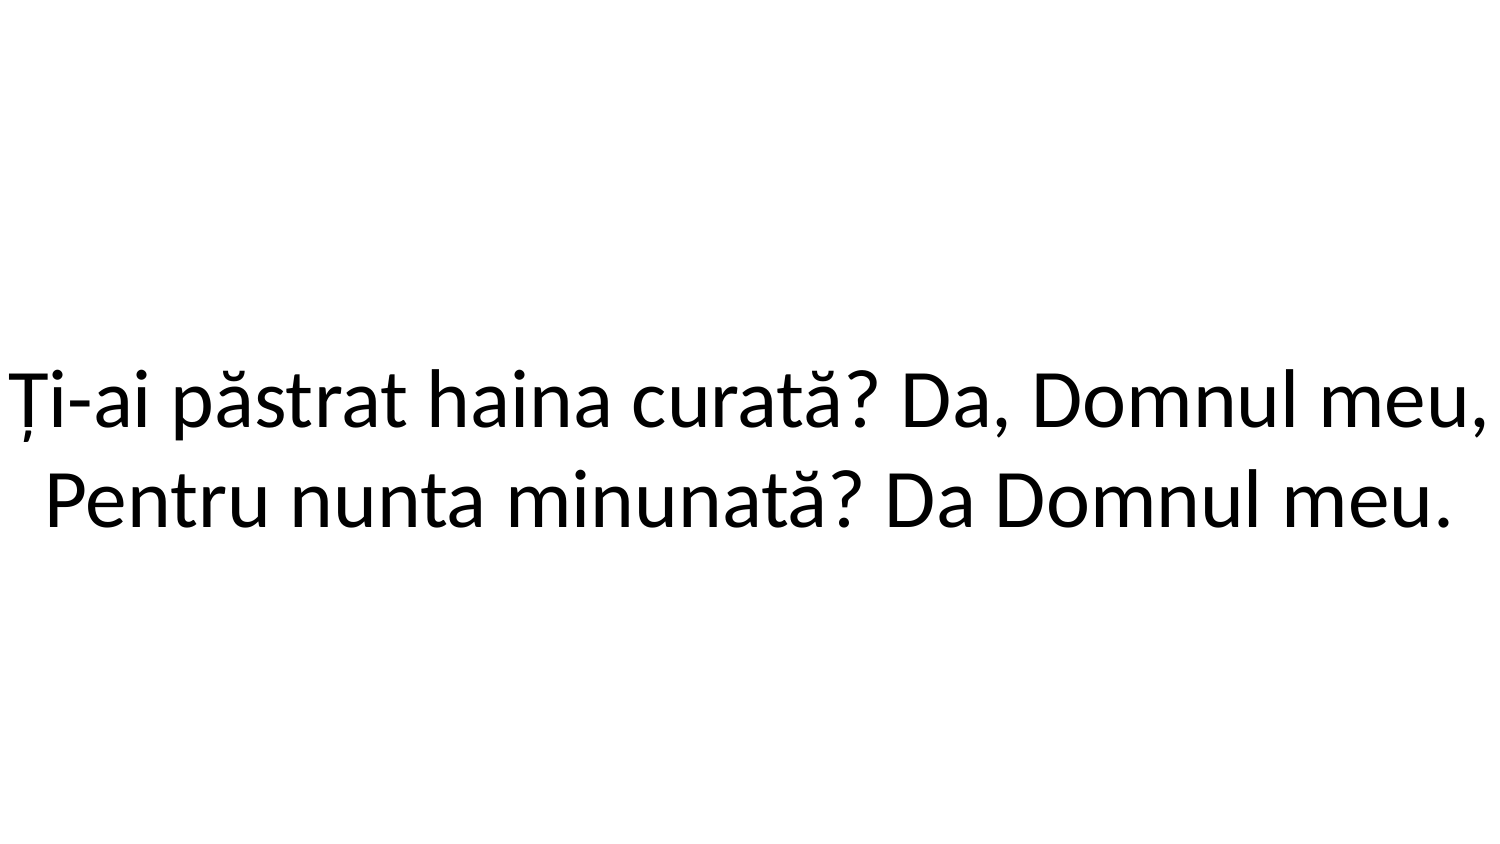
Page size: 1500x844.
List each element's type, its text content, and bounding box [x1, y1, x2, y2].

text_box Ți-ai păstrat haina curată? Da, Domnul meu, Pentru nunta minunată? Da Domnul meu. [0, 292, 1500, 552]
